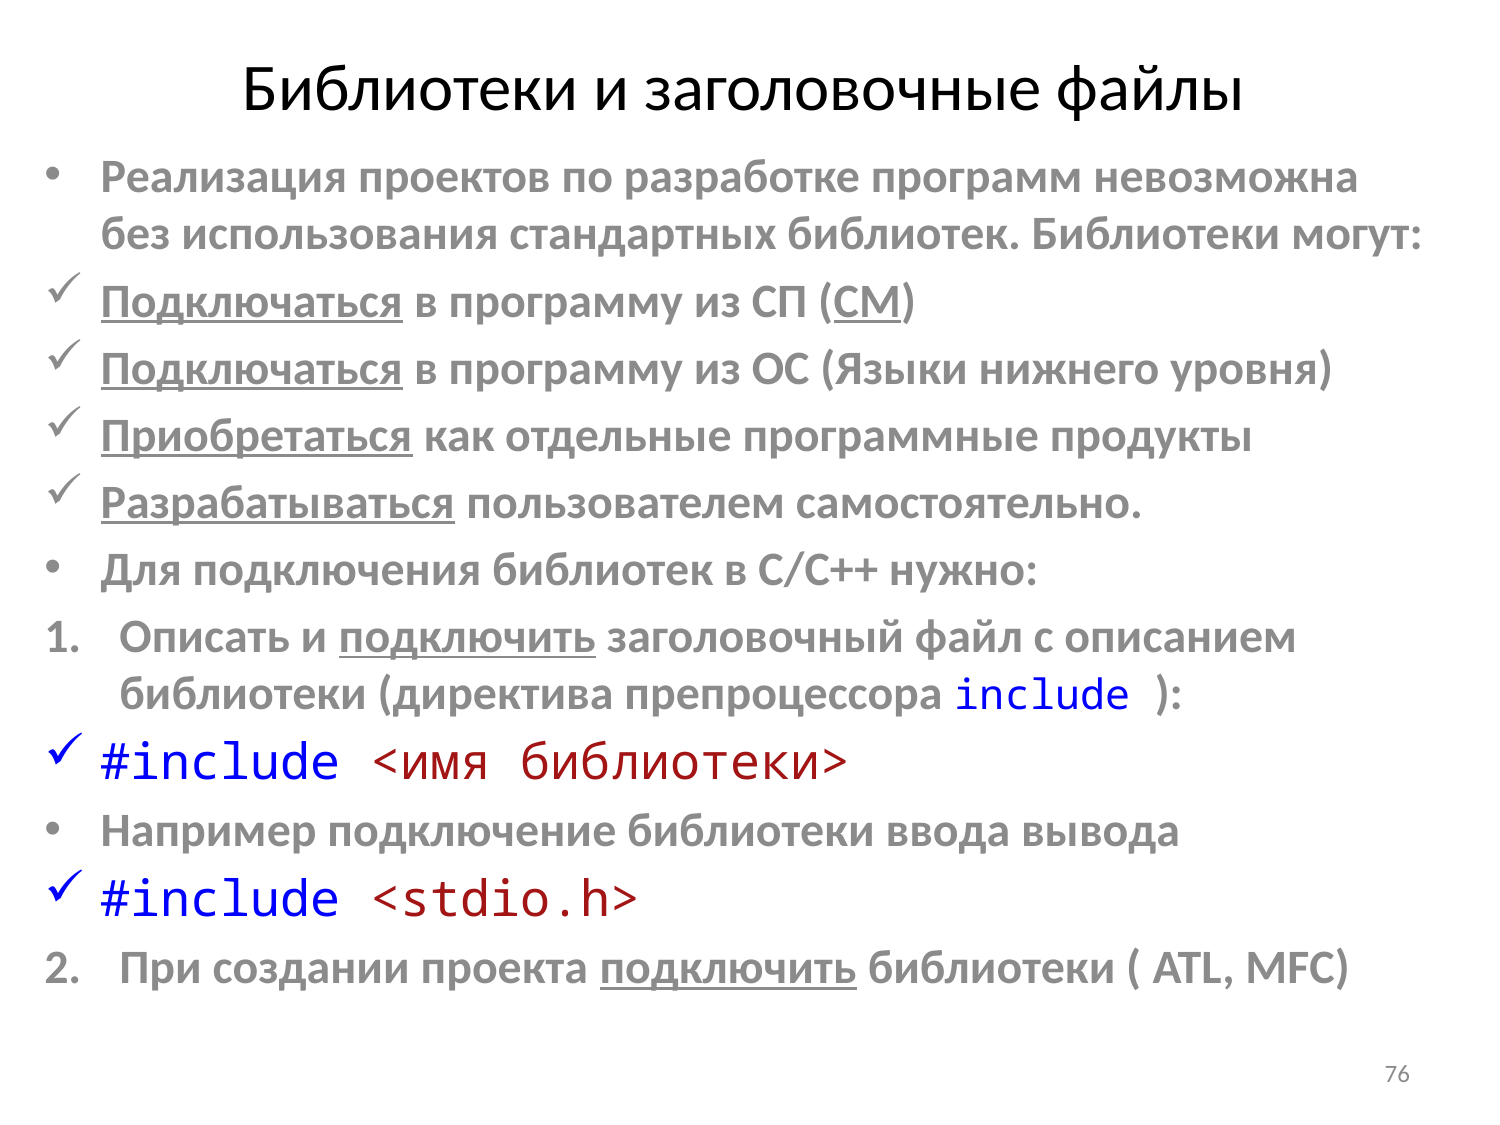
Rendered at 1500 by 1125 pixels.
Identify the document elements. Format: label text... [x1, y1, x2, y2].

slide_number 76 [1074, 1042, 1425, 1103]
text_box Реализация проектов по разработке программ невозможна без использования стандартных библиотек. Библиотеки могут: Подключаться в программу из СП (СМ) Подключаться в программу из ОС (Языки нижнего уровня) Приобретаться как отдельные программные продукты Разрабатываться пользователем самостоятельно. Для подключения библиотек в С/С++ нужно: Описать и подключить заголовочный файл с описанием библиотеки (директива препроцессора include ): #include <имя библиотеки> Например подключение библиотеки ввода вывода #include <stdio.h> При создании проекта подключить библиотеки ( ATL, MFC) [29, 137, 1453, 1035]
title Библиотеки и заголовочные файлы [135, 19, 1353, 137]
